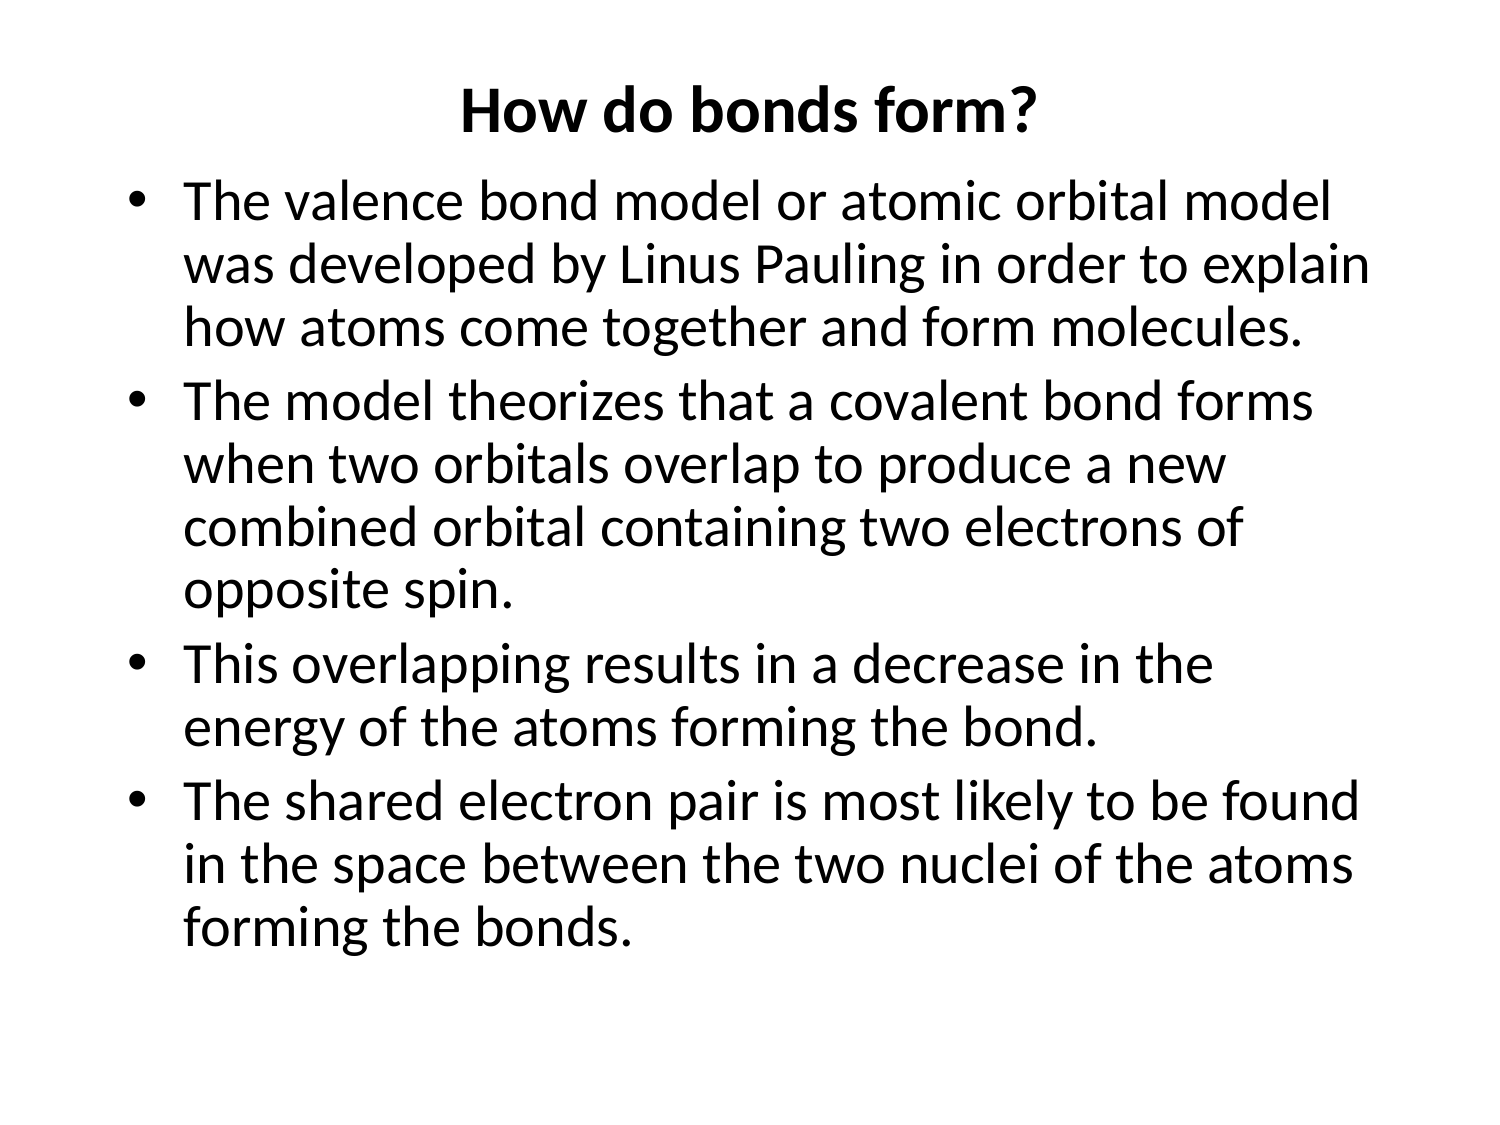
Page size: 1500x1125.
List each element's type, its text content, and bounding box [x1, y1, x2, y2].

title How do bonds form? [112, 62, 1388, 151]
list The valence bond model or atomic orbital model was developed by Linus Pauling in order to explain how atoms come together and form molecules. The model theorizes that a covalent bond forms when two orbitals overlap to produce a new combined orbital containing two electrons of opposite spin. This overlapping results in a decrease in the energy of the atoms forming the bond. The shared electron pair is most likely to be found in the space between the two nuclei of the atoms forming the bonds. [112, 162, 1388, 1038]
